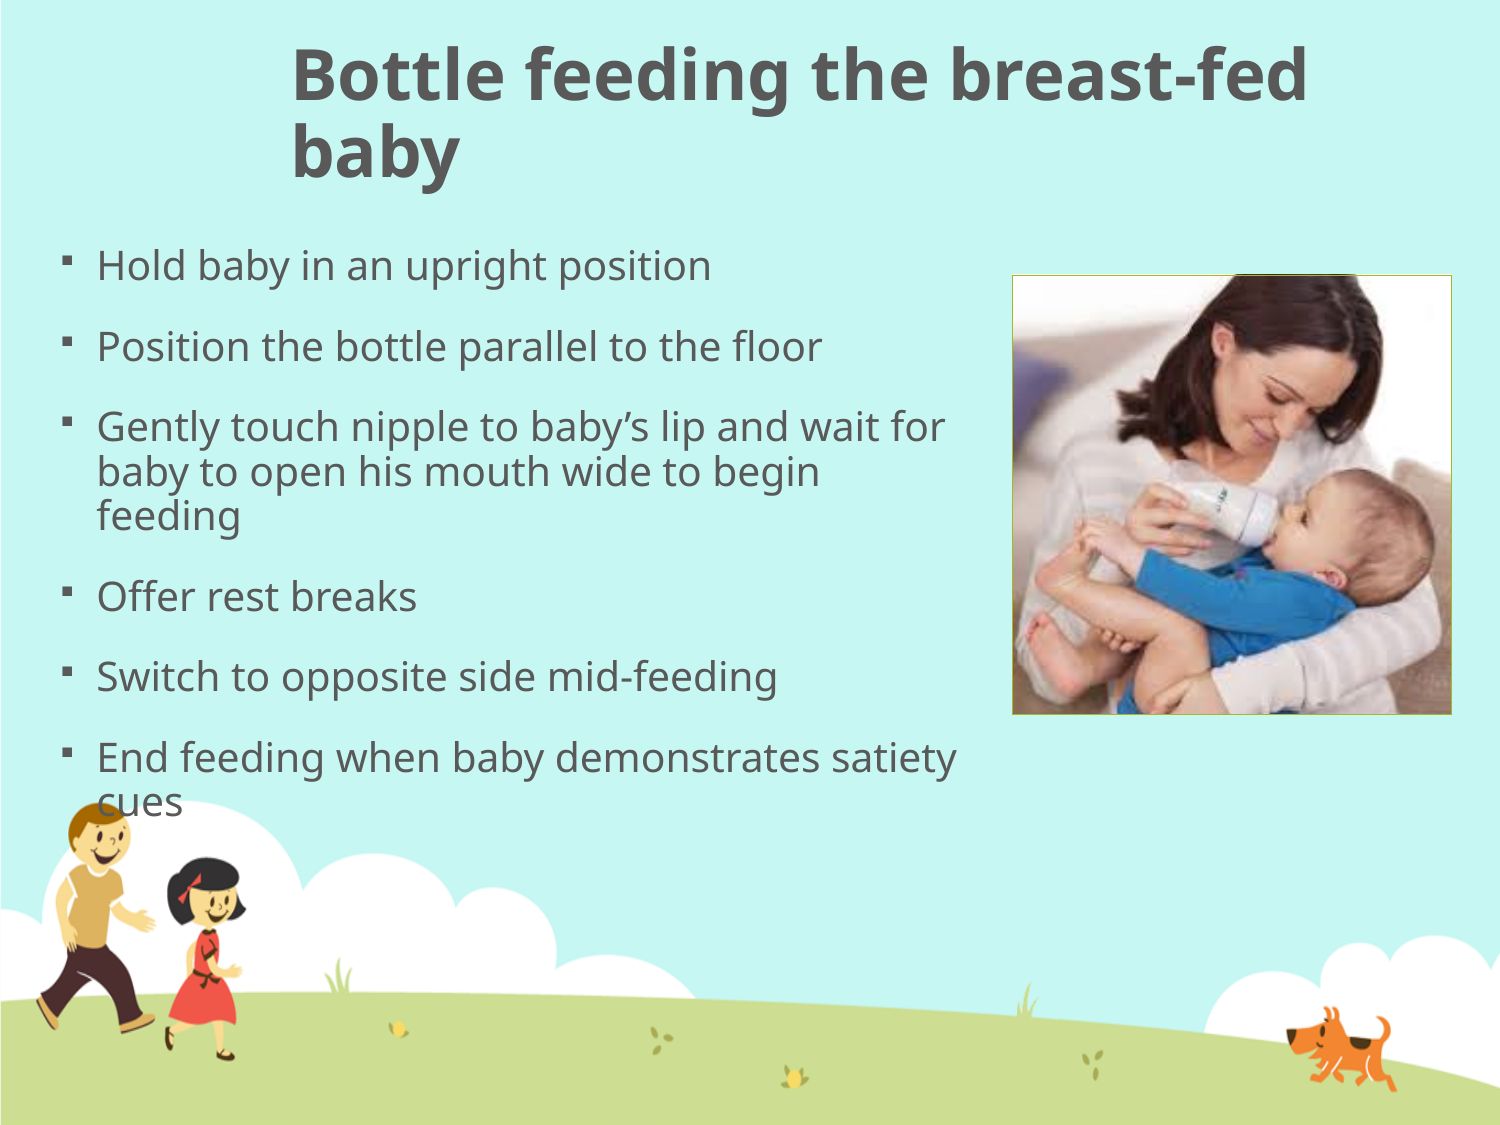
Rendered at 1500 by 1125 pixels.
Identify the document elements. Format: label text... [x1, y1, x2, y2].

list Hold baby in an upright position Position the bottle parallel to the floor Gently touch nipple to baby’s lip and wait for baby to open his mouth wide to begin feeding Offer rest breaks Switch to opposite side mid-feeding End feeding when baby demonstrates satiety cues [37, 237, 975, 838]
picture [0, 0, 1500, 1125]
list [1012, 274, 1452, 715]
title Bottle feeding the breast-fed baby [275, 37, 1429, 200]
